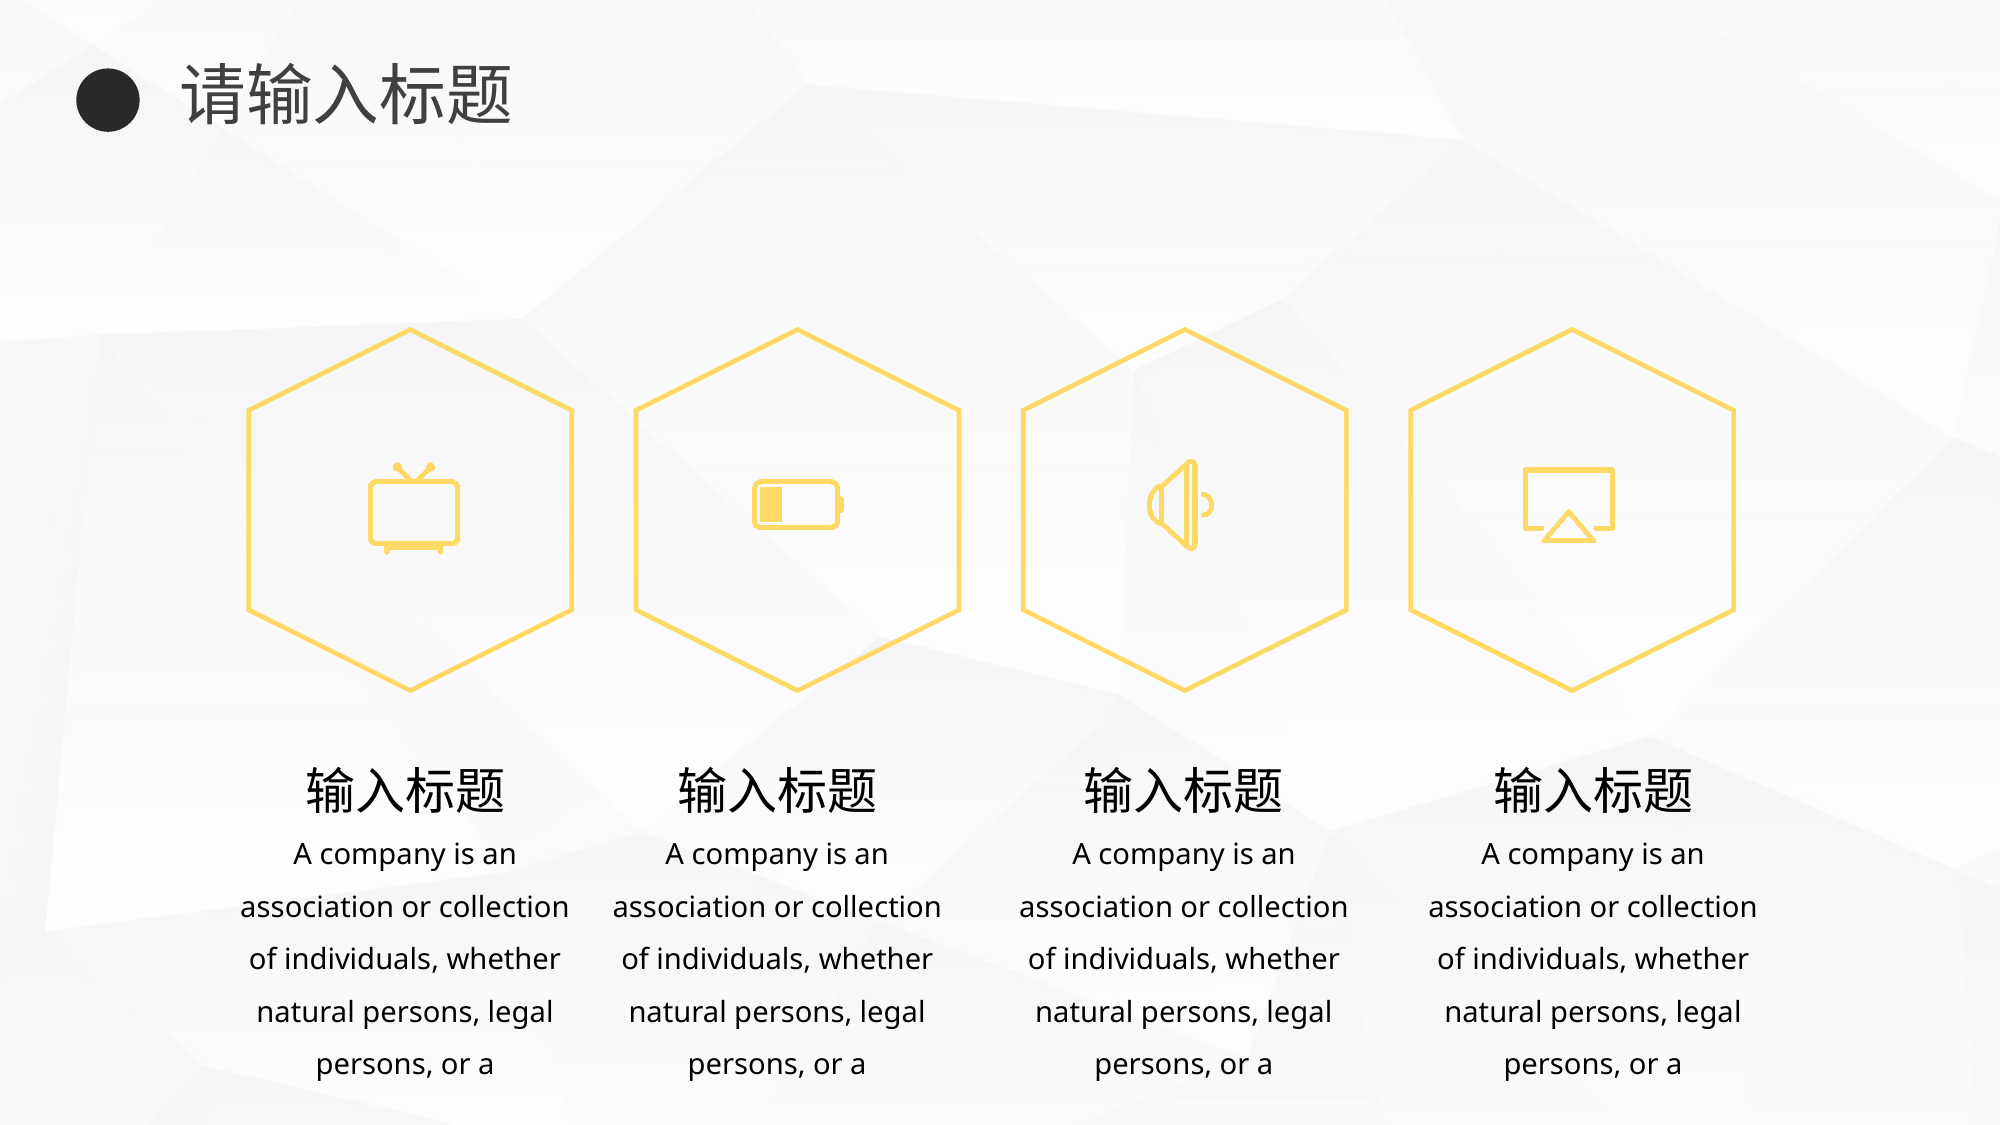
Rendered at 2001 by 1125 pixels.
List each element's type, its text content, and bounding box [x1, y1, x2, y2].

text_box 输入标题 [571, 752, 978, 794]
text_box 输入标题 [199, 752, 571, 794]
text_box A company is an association or collection of individuals, whether natural persons, legal persons, or a [208, 810, 580, 913]
text_box A company is an association or collection of individuals, whether natural persons, legal persons, or a [986, 810, 1382, 913]
text_box 请输入标题 [164, 45, 529, 140]
text_box 输入标题 [1387, 752, 1799, 794]
text_box A company is an association or collection of individuals, whether natural persons, legal persons, or a [580, 810, 975, 913]
text_box A company is an association or collection of individuals, whether natural persons, legal persons, or a [1396, 810, 1791, 913]
text_box [0, 0, 2000, 1125]
text_box [75, 67, 141, 133]
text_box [248, 329, 1734, 691]
text_box 输入标题 [978, 752, 1387, 794]
